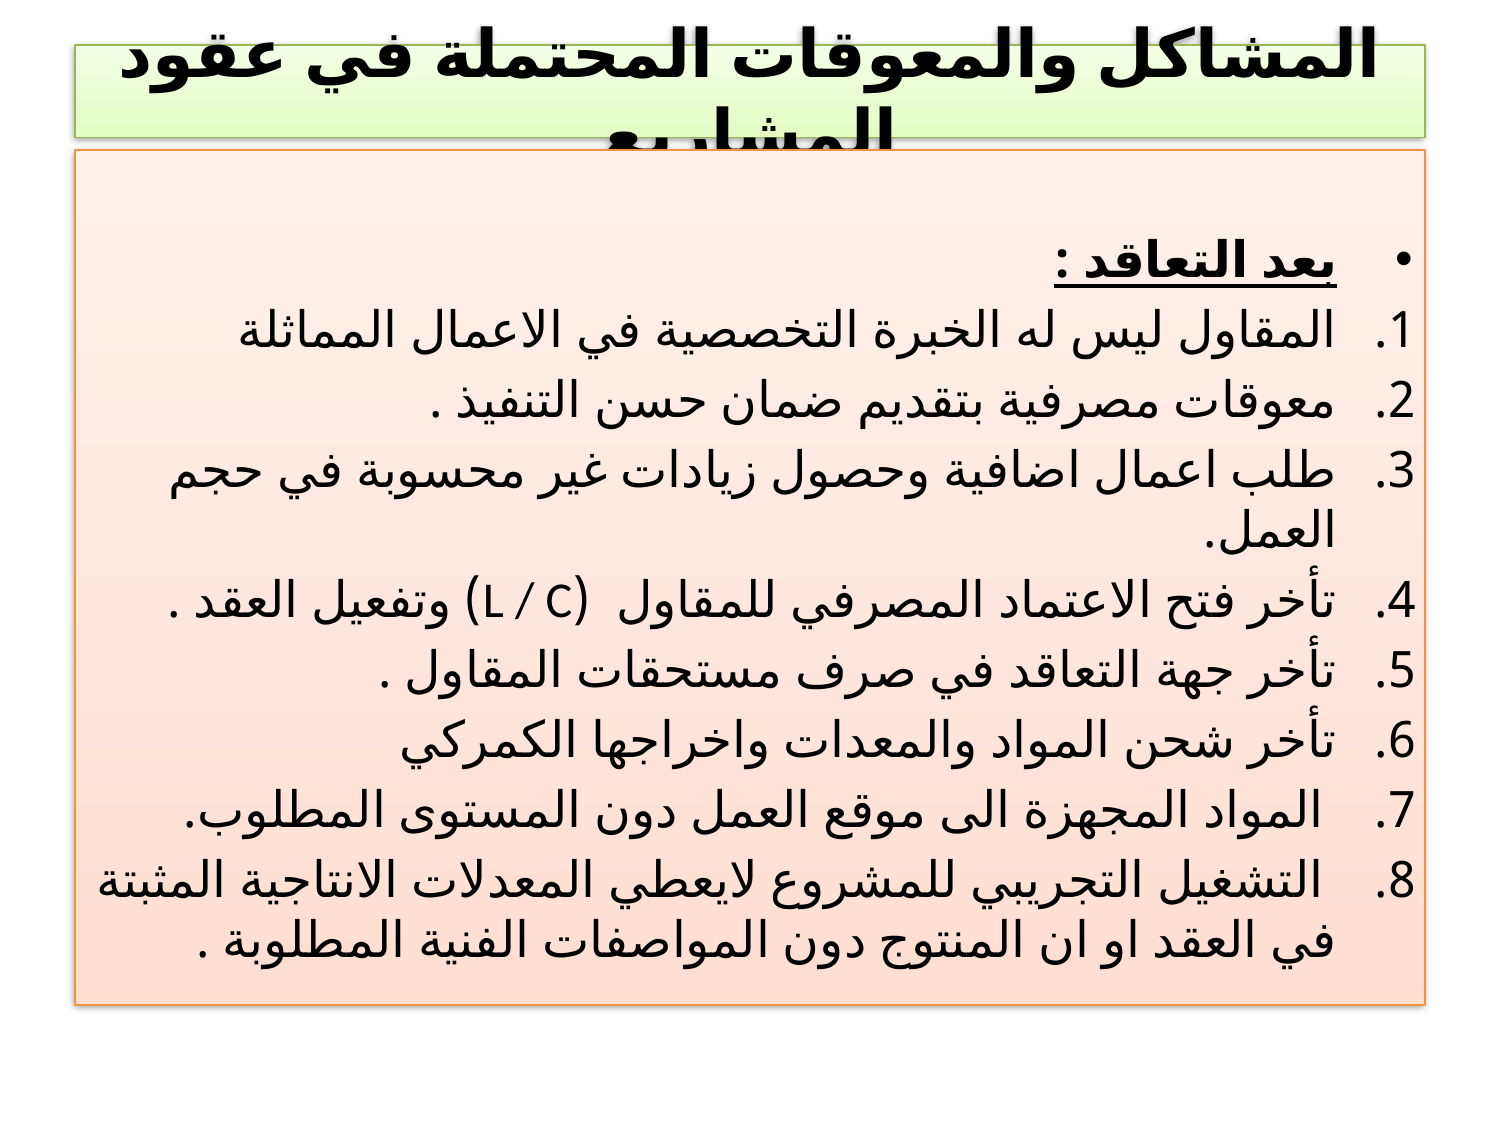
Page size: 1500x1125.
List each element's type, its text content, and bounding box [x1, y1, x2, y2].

list بعد التعاقد : المقاول ليس له الخبرة التخصصية في الاعمال المماثلة معوقات مصرفية بتقديم ضمان حسن التنفيذ . طلب اعمال اضافية وحصول زيادات غير محسوبة في حجم العمل. تأخر فتح الاعتماد المصرفي للمقاول (L / C) وتفعيل العقد . تأخر جهة التعاقد في صرف مستحقات المقاول . تأخر شحن المواد والمعدات واخراجها الكمركي المواد المجهزة الى موقع العمل دون المستوى المطلوب. التشغيل التجريبي للمشروع لايعطي المعدلات الانتاجية المثبتة في العقد او ان المنتوج دون المواصفات الفنية المطلوبة . [74, 149, 1426, 1006]
title المشاكل والمعوقات المحتملة في عقود المشاريع [74, 44, 1426, 138]
